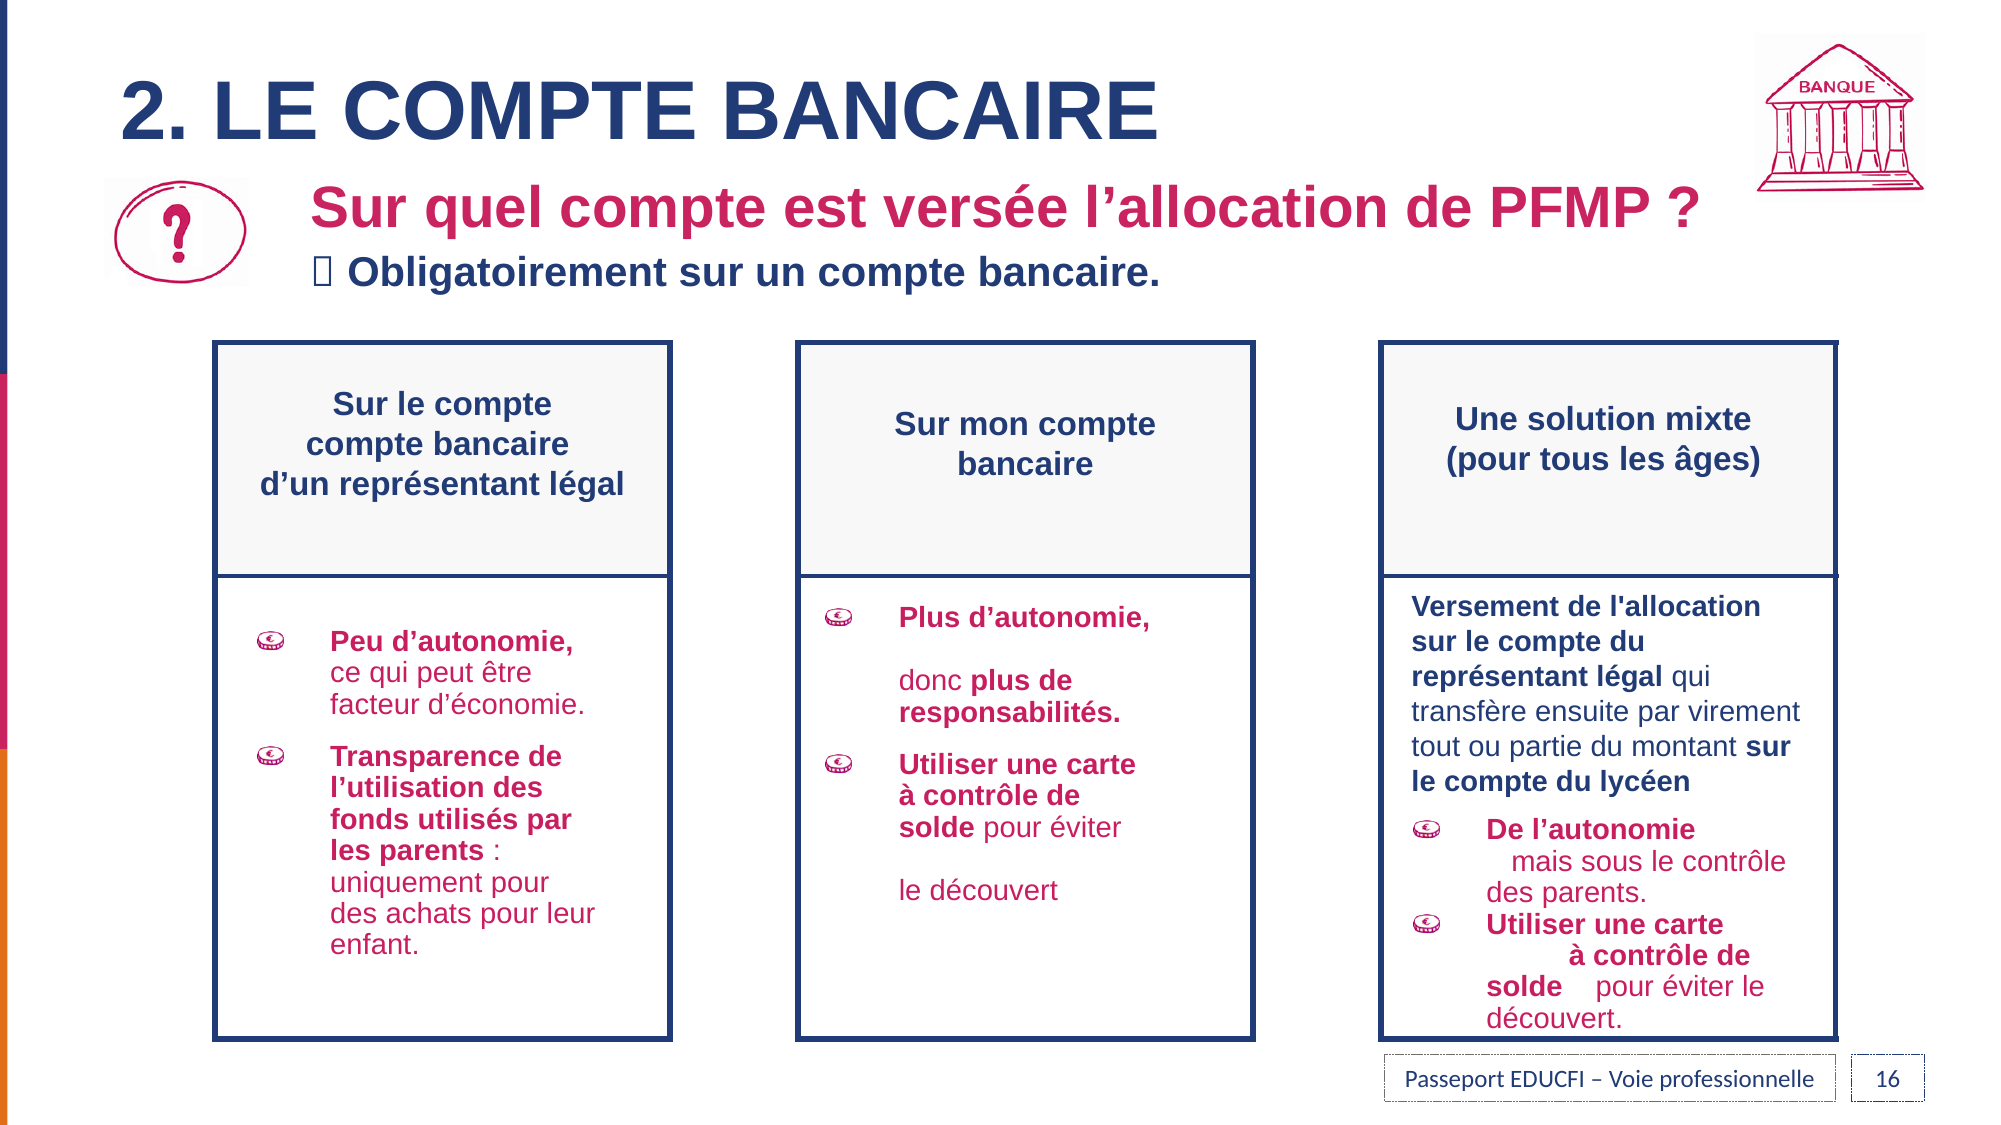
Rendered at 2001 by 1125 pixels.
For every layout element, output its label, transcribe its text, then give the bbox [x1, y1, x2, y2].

text_box Plus d’autonomie, donc plus de responsabilités. Utiliser une carte à contrôle de solde pour éviter le découvert [816, 595, 1164, 914]
table_cell [1384, 578, 1833, 1036]
table_cell [801, 578, 1250, 1036]
picture [823, 752, 866, 774]
title 2. LE COMPTE BANCAIRE [105, 59, 1755, 166]
picture [0, 0, 8, 1125]
text_box Versement de l'allocation sur le compte du représentant légal qui transfère ensuite par virement tout ou partie du montant sur le compte du lycéen [1396, 580, 1820, 805]
text_box Une solution mixte (pour tous les âges) [1437, 389, 1779, 485]
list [1755, 32, 1925, 202]
picture [255, 629, 298, 651]
picture [1411, 818, 1454, 839]
footer Passeport EDUCFI – Voie professionnelle [1384, 1054, 1836, 1102]
list Peu d’autonomie, ce qui peut être facteur d’économie. Transparence de l’utilisation des fonds utilisés par les parents : uniquement pour des achats pour leur enfant. [240, 618, 619, 990]
text_box Sur mon compte bancaire [854, 394, 1196, 490]
picture [104, 177, 250, 287]
slide_number 16 [1851, 1054, 1925, 1102]
text_box Sur le compte compte bancaire d’un représentant légal [243, 374, 642, 510]
table_header [801, 345, 1250, 574]
picture [823, 606, 866, 627]
table_cell [218, 578, 667, 1036]
text_box De l’autonomie mais sous le contrôle des parents. Utiliser une carte à contrôle de solde pour éviter le découvert. [1403, 807, 1828, 1043]
table_header [1384, 345, 1833, 574]
picture [1411, 912, 1454, 934]
text_box Sur quel compte est versée l’allocation de PFMP ?  Obligatoirement sur un compte bancaire. [303, 161, 1748, 303]
picture [255, 744, 298, 766]
table_header [218, 345, 667, 574]
